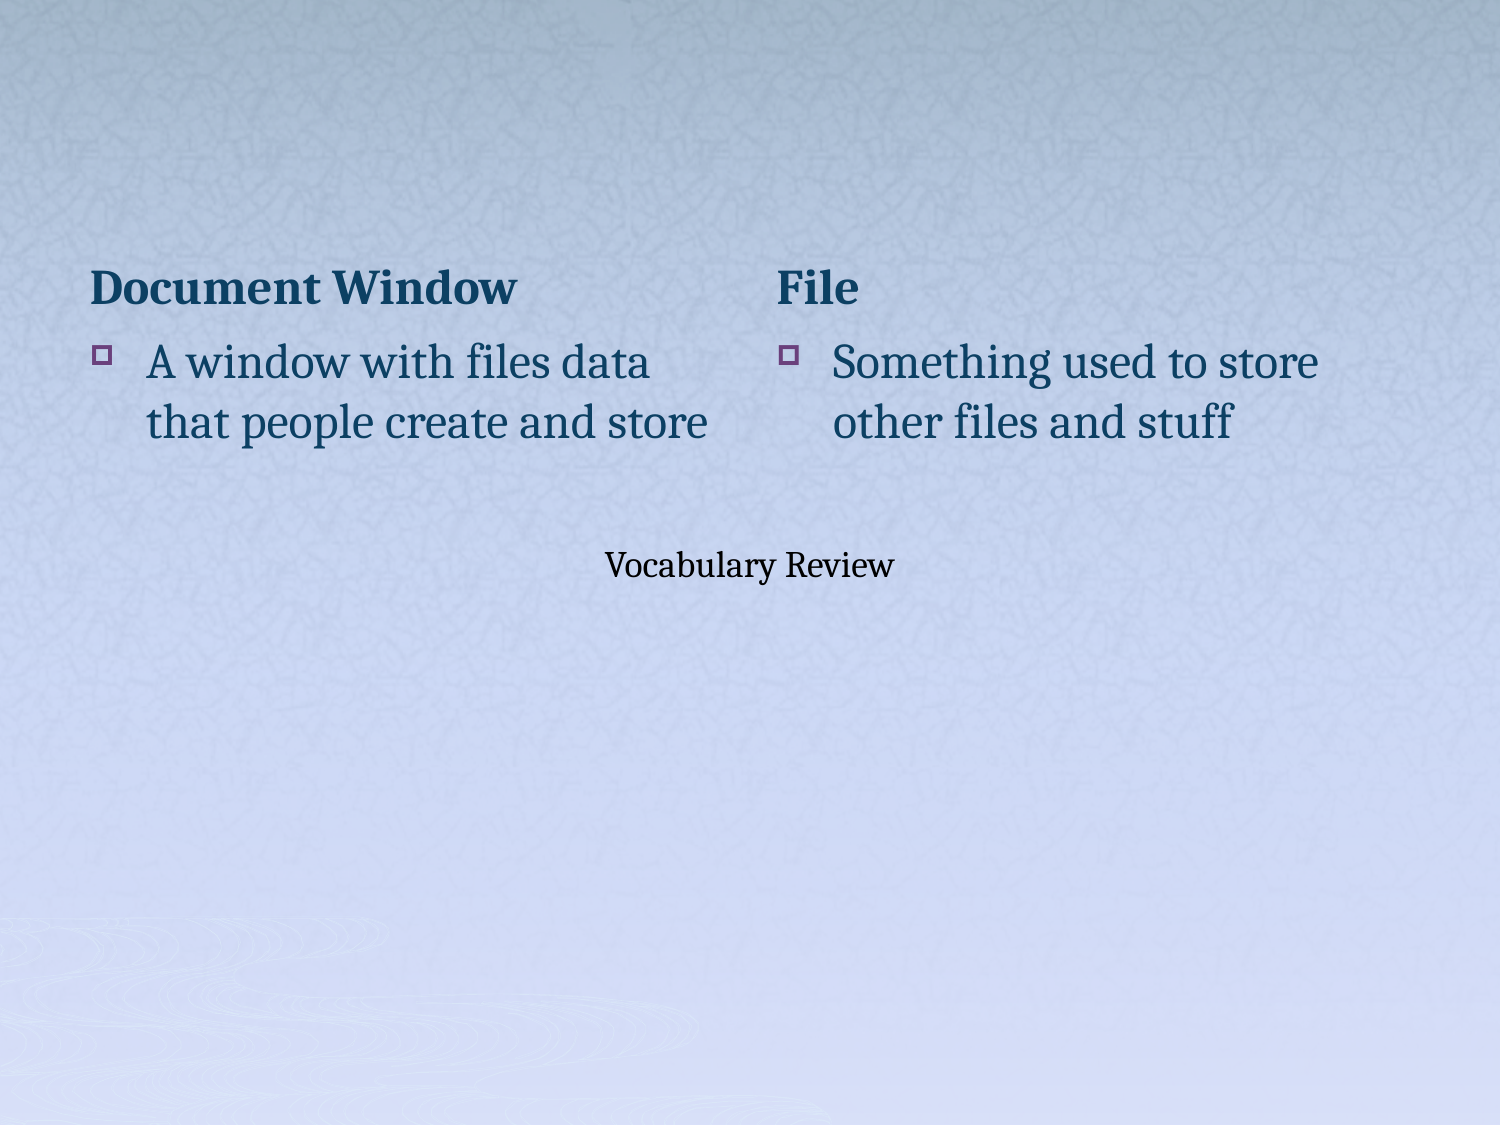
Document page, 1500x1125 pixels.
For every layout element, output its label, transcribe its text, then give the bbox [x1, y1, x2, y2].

list A window with files data that people create and store [75, 321, 738, 970]
list Document Window [75, 216, 738, 321]
list Something used to store other files and stuff [761, 321, 1425, 970]
list File [761, 216, 1425, 321]
text_box Vocabulary Review [589, 532, 911, 592]
